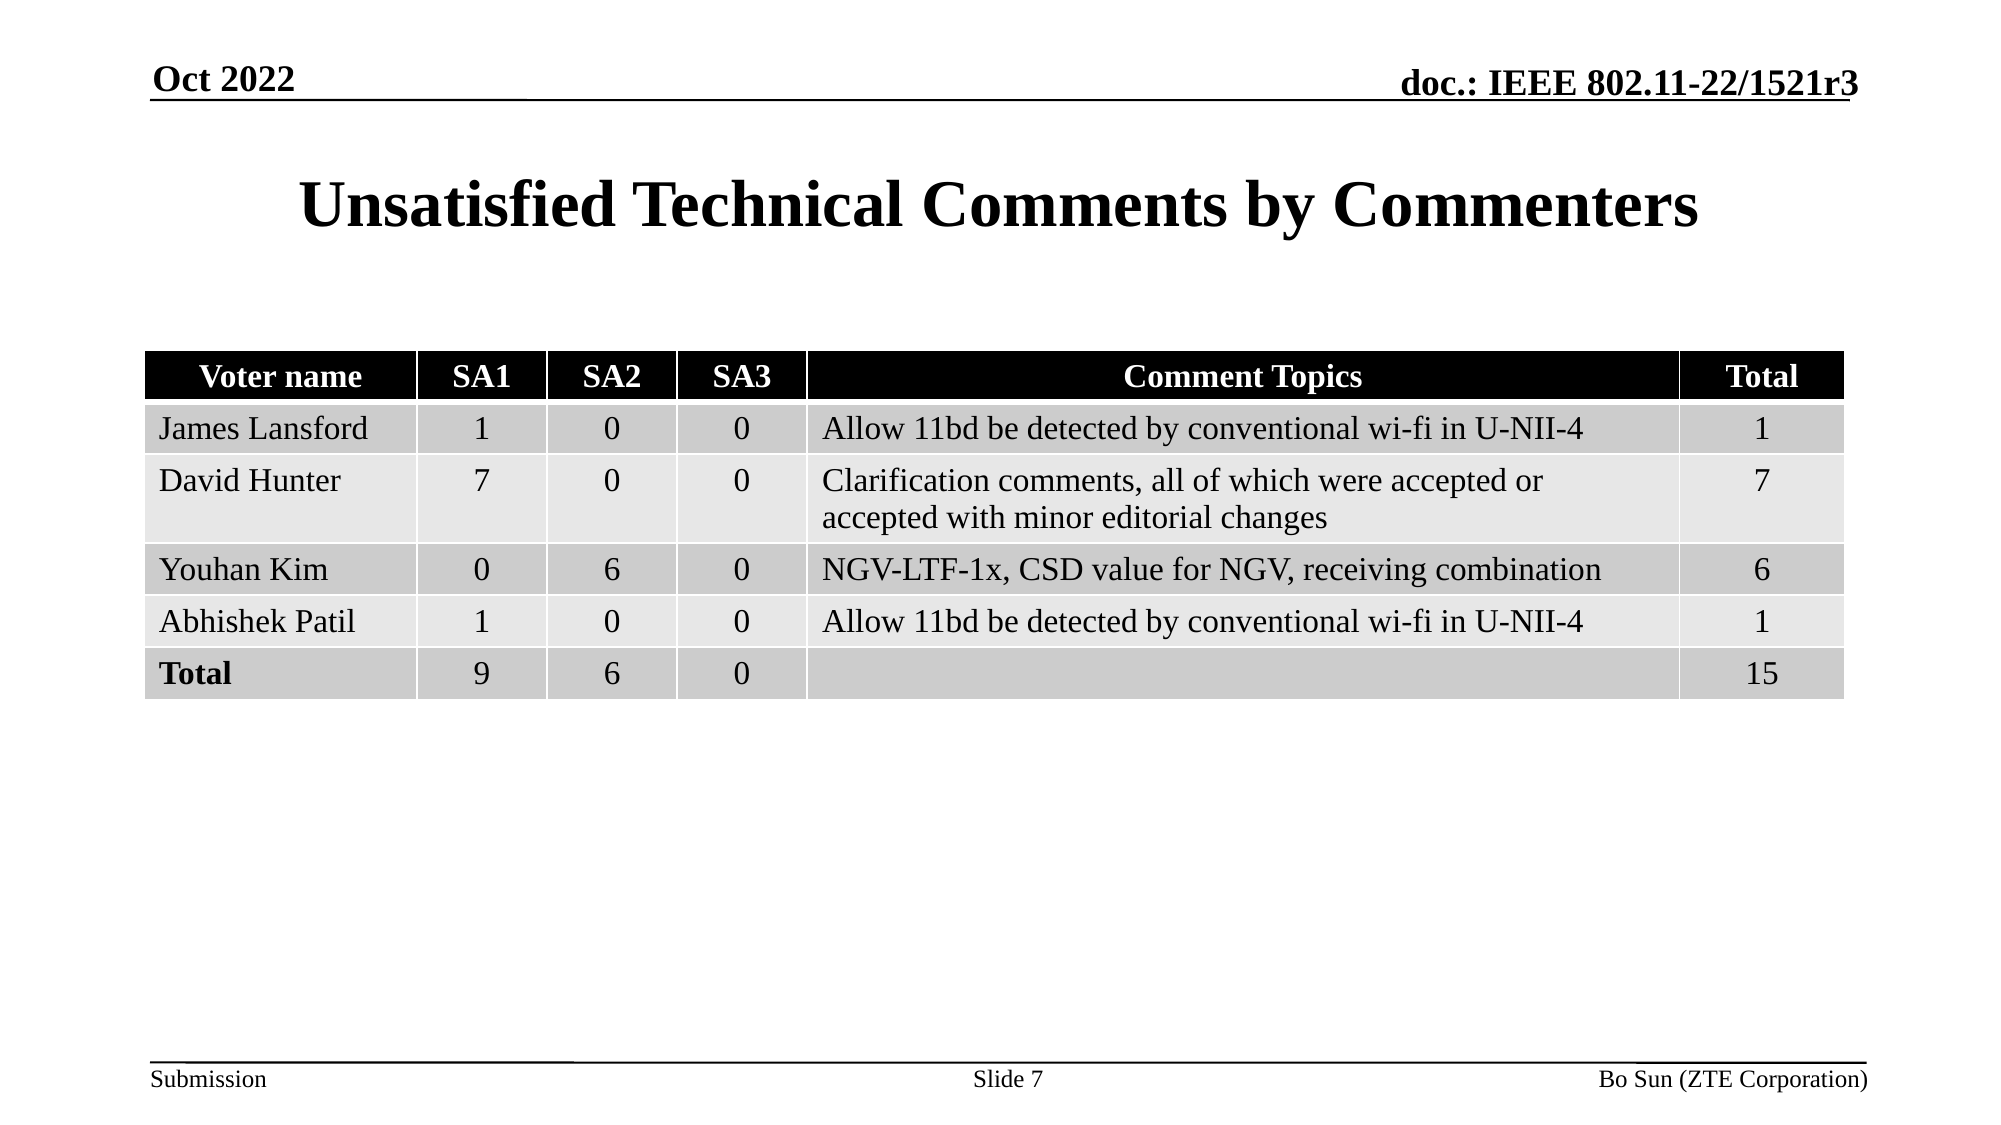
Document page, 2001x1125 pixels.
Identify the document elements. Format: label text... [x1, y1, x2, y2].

table_cell 1 [1680, 596, 1844, 646]
table_cell Abhishek Patil [145, 596, 416, 646]
table_cell 0 [548, 405, 676, 453]
table_cell 0 [678, 405, 806, 453]
table_header Comment Topics [808, 351, 1679, 399]
table_cell 0 [678, 455, 806, 542]
table_cell Youhan Kim [145, 544, 416, 594]
table_cell 0 [548, 596, 676, 646]
table_cell 1 [418, 596, 546, 646]
table_cell 1 [418, 405, 546, 453]
table_cell 0 [548, 455, 676, 542]
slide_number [152, 54, 563, 100]
table_cell NGV-LTF-1x, CSD value for NGV, receiving combination [808, 544, 1679, 594]
table_cell 9 [418, 648, 546, 699]
title Unsatisfied Technical Comments by Commenters [149, 112, 1850, 288]
table_cell 15 [1680, 648, 1844, 699]
table_header SA2 [548, 351, 676, 399]
table_cell 6 [548, 648, 676, 699]
table_header Voter name [145, 351, 416, 399]
footer Bo Sun (ZTE Corporation) [1171, 1061, 1869, 1093]
table_cell 7 [1680, 455, 1844, 542]
table_cell [808, 648, 1679, 699]
table_header Total [1680, 351, 1844, 399]
table_cell James Lansford [145, 405, 416, 453]
table_cell 0 [418, 544, 546, 594]
table_cell Allow 11bd be detected by conventional wi-fi in U-NII-4 [808, 405, 1679, 453]
table_cell 6 [548, 544, 676, 594]
table_cell Clarification comments, all of which were accepted or accepted with minor editorial changes [808, 455, 1679, 542]
slide_number Slide 7 [950, 1061, 1067, 1123]
table_cell Allow 11bd be detected by conventional wi-fi in U-NII-4 [808, 596, 1679, 646]
table_cell 0 [678, 596, 806, 646]
table_header SA3 [678, 351, 806, 399]
table_cell David Hunter [145, 455, 416, 542]
table_header SA1 [418, 351, 546, 399]
table_cell Total [145, 648, 416, 699]
table_cell 1 [1680, 405, 1844, 453]
table_cell 6 [1680, 544, 1844, 594]
table_cell 0 [678, 544, 806, 594]
table_cell 0 [678, 648, 806, 699]
table_cell 7 [418, 455, 546, 542]
